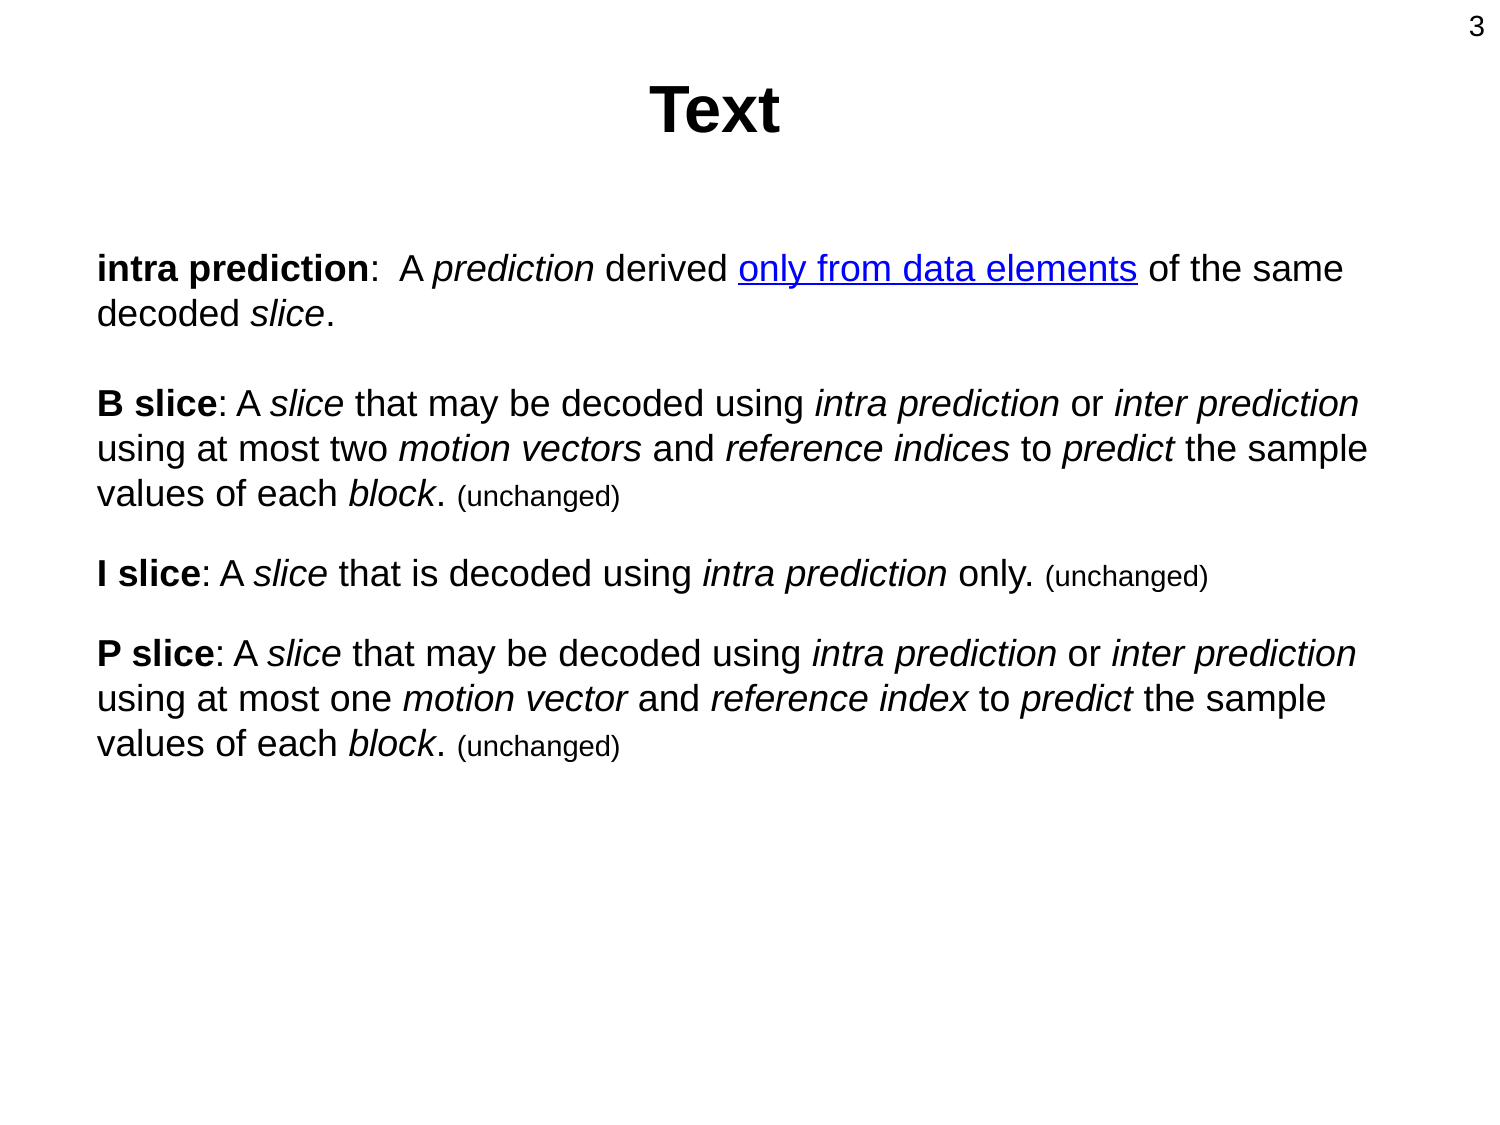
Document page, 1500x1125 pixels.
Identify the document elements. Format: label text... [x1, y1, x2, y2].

slide_number 3 [1422, 0, 1500, 79]
text_box Text [634, 58, 797, 154]
text_box intra prediction: A prediction derived only from data elements of the same decoded slice. B slice: A slice that may be decoded using intra prediction or inter prediction using at most two motion vectors and reference indices to predict the sample values of each block. (unchanged) I slice: A slice that is decoded using intra prediction only. (unchanged) P slice: A slice that may be decoded using intra prediction or inter prediction using at most one motion vector and reference index to predict the sample values of each block. (unchanged) [82, 236, 1442, 806]
